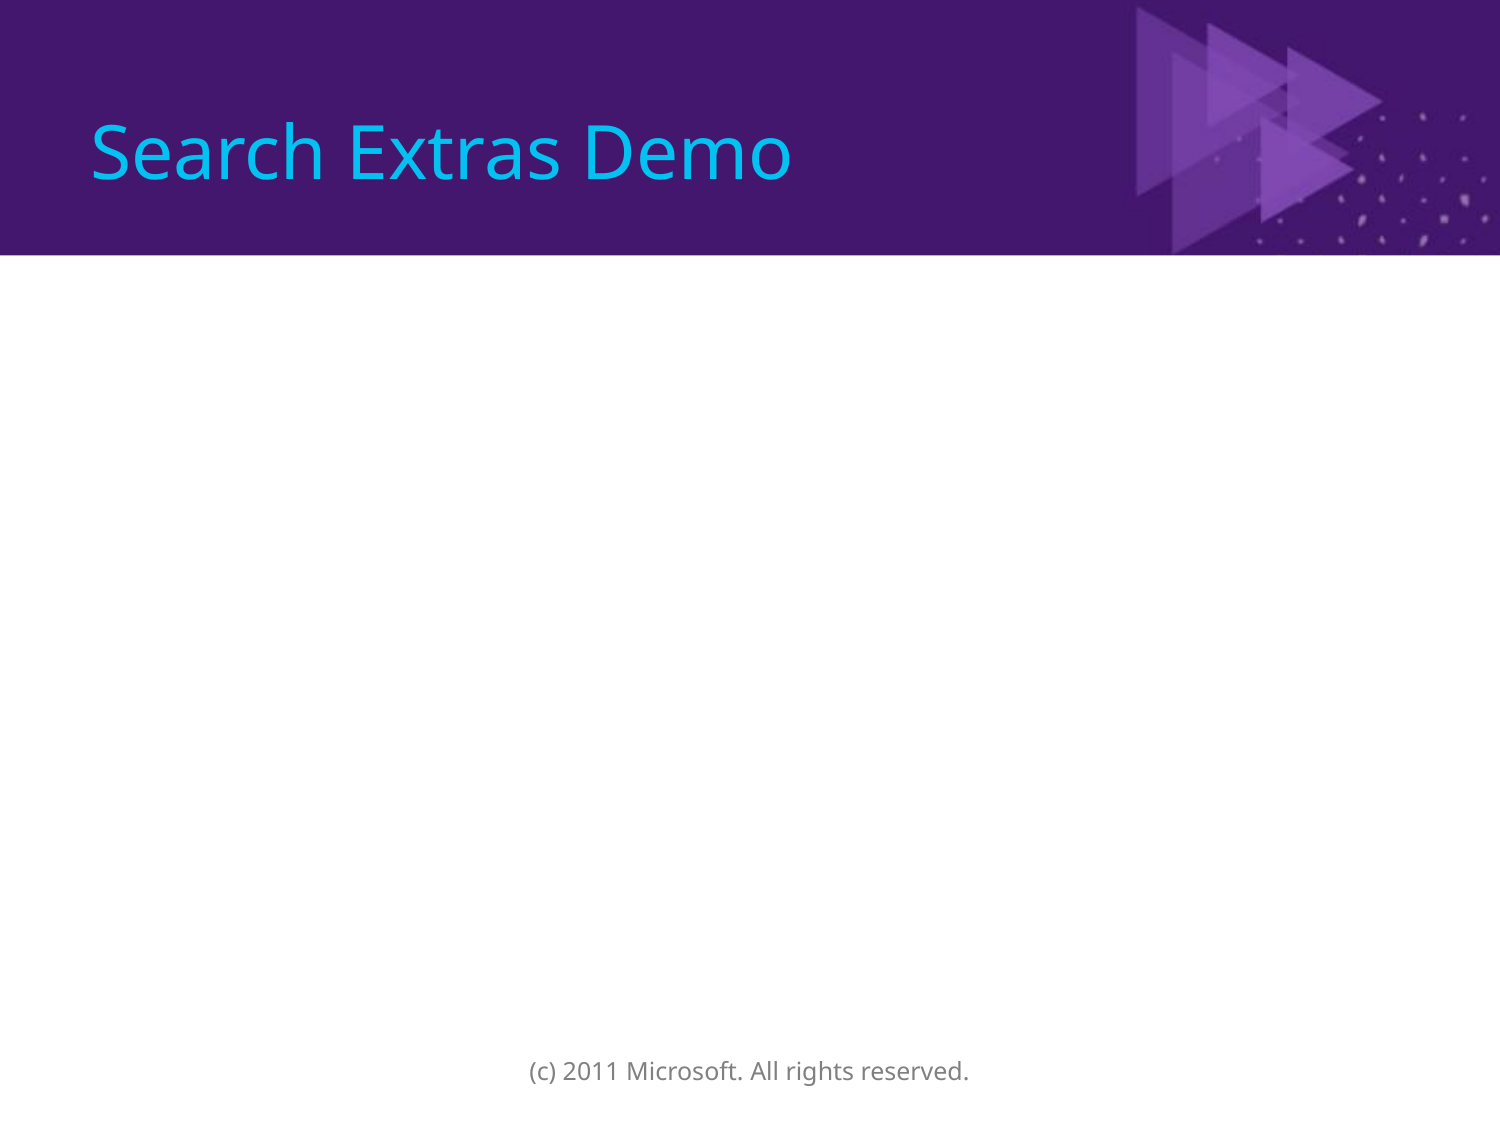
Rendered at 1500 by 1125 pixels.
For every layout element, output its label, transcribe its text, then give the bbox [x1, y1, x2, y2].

picture [0, 0, 1500, 255]
title Search Extras Demo [75, 56, 1425, 244]
footer (c) 2011 Microsoft. All rights reserved. [512, 1042, 988, 1103]
